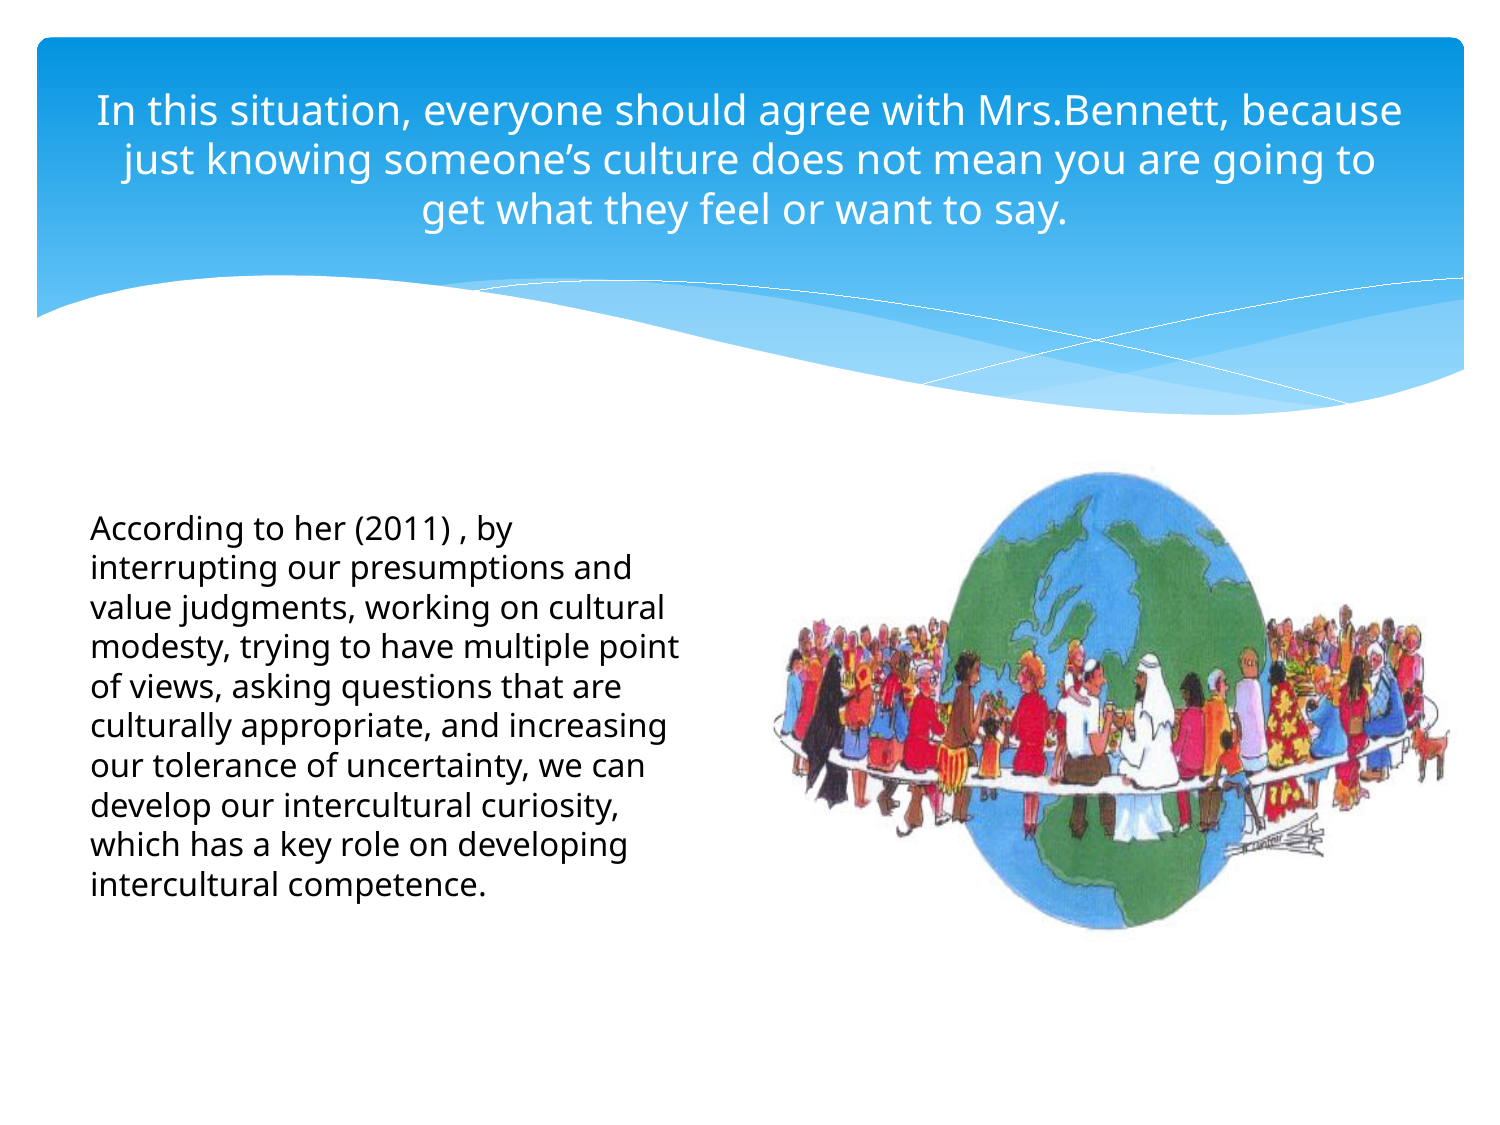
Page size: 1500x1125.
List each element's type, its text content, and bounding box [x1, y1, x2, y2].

list According to her (2011) , by interrupting our presumptions and value judgments, working on cultural modesty, trying to have multiple point of views, asking questions that are culturally appropriate, and increasing our tolerance of uncertainty, we can develop our intercultural curiosity, which has a key role on developing intercultural competence. [75, 500, 702, 943]
title In this situation, everyone should agree with Mrs.Bennett, because just knowing someone’s culture does not mean you are going to get what they feel or want to say. [75, 55, 1425, 261]
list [761, 462, 1463, 942]
